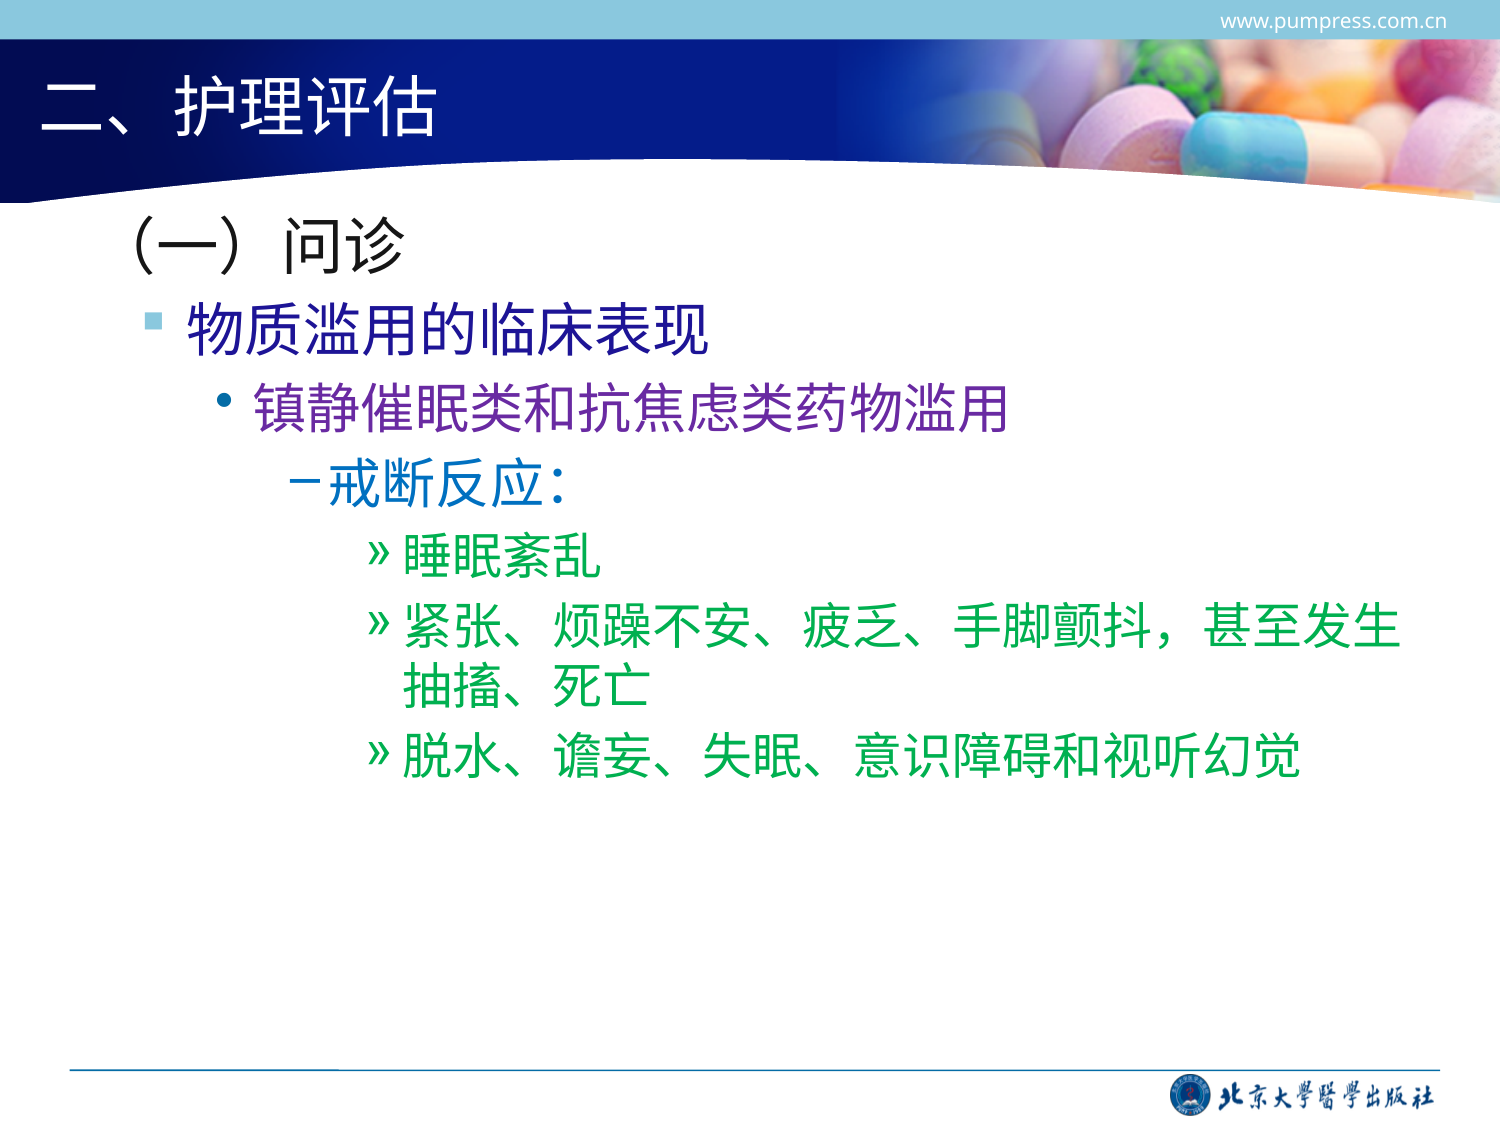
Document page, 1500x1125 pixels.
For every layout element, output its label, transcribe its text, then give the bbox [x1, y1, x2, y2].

slide_number www.pumpress.com.cn [1024, 0, 1463, 38]
title 二、护理评估 [23, 58, 1349, 152]
list （一）问诊 物质滥用的临床表现 镇静催眠类和抗焦虑类药物滥用 戒断反应： 睡眠紊乱 紧张、烦躁不安、疲乏、手脚颤抖，甚至发生抽搐、死亡 脱水、谵妄、失眠、意识障碍和视听幻觉 [49, 198, 1463, 1026]
picture [1170, 1074, 1436, 1118]
picture [0, 40, 1500, 203]
